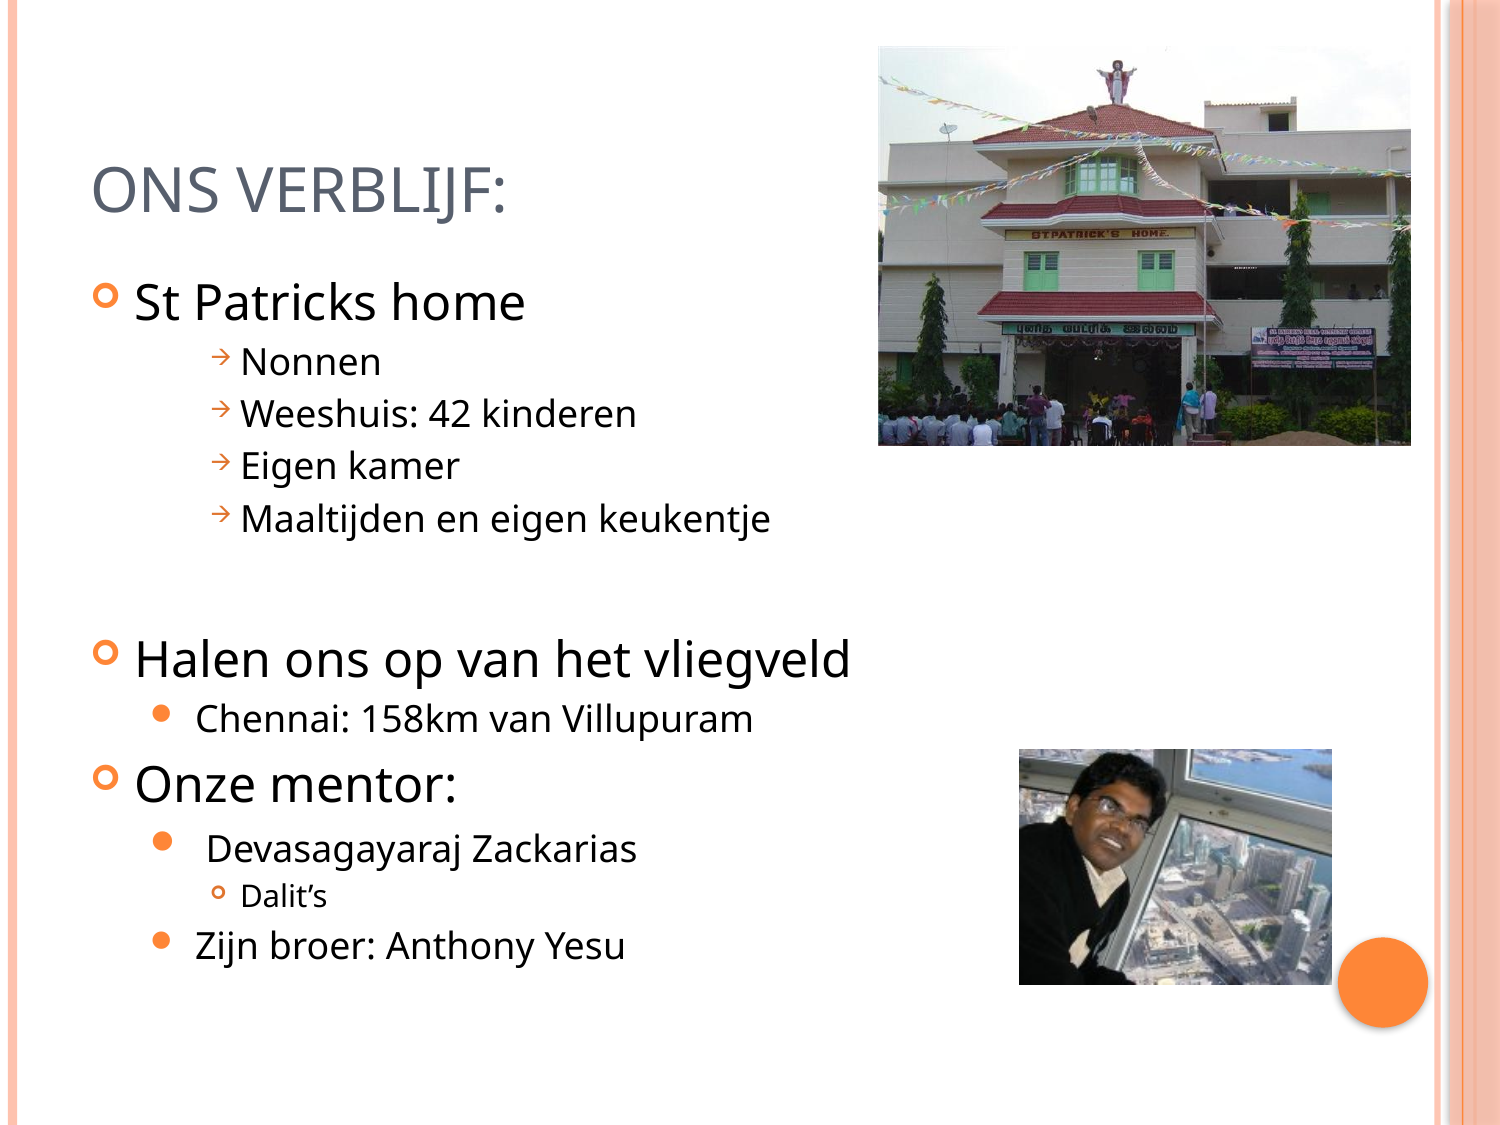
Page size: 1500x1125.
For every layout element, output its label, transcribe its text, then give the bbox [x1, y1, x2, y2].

list St Patricks home Nonnen Weeshuis: 42 kinderen Eigen kamer Maaltijden en eigen keukentje Halen ons op van het vliegveld Chennai: 158km van Villupuram Onze mentor: Devasagayaraj Zackarias Dalit’s Zijn broer: Anthony Yesu [74, 262, 1301, 1063]
picture [878, 46, 1411, 446]
title ONS VERBLIJF: [75, 45, 876, 233]
picture [1018, 749, 1333, 985]
